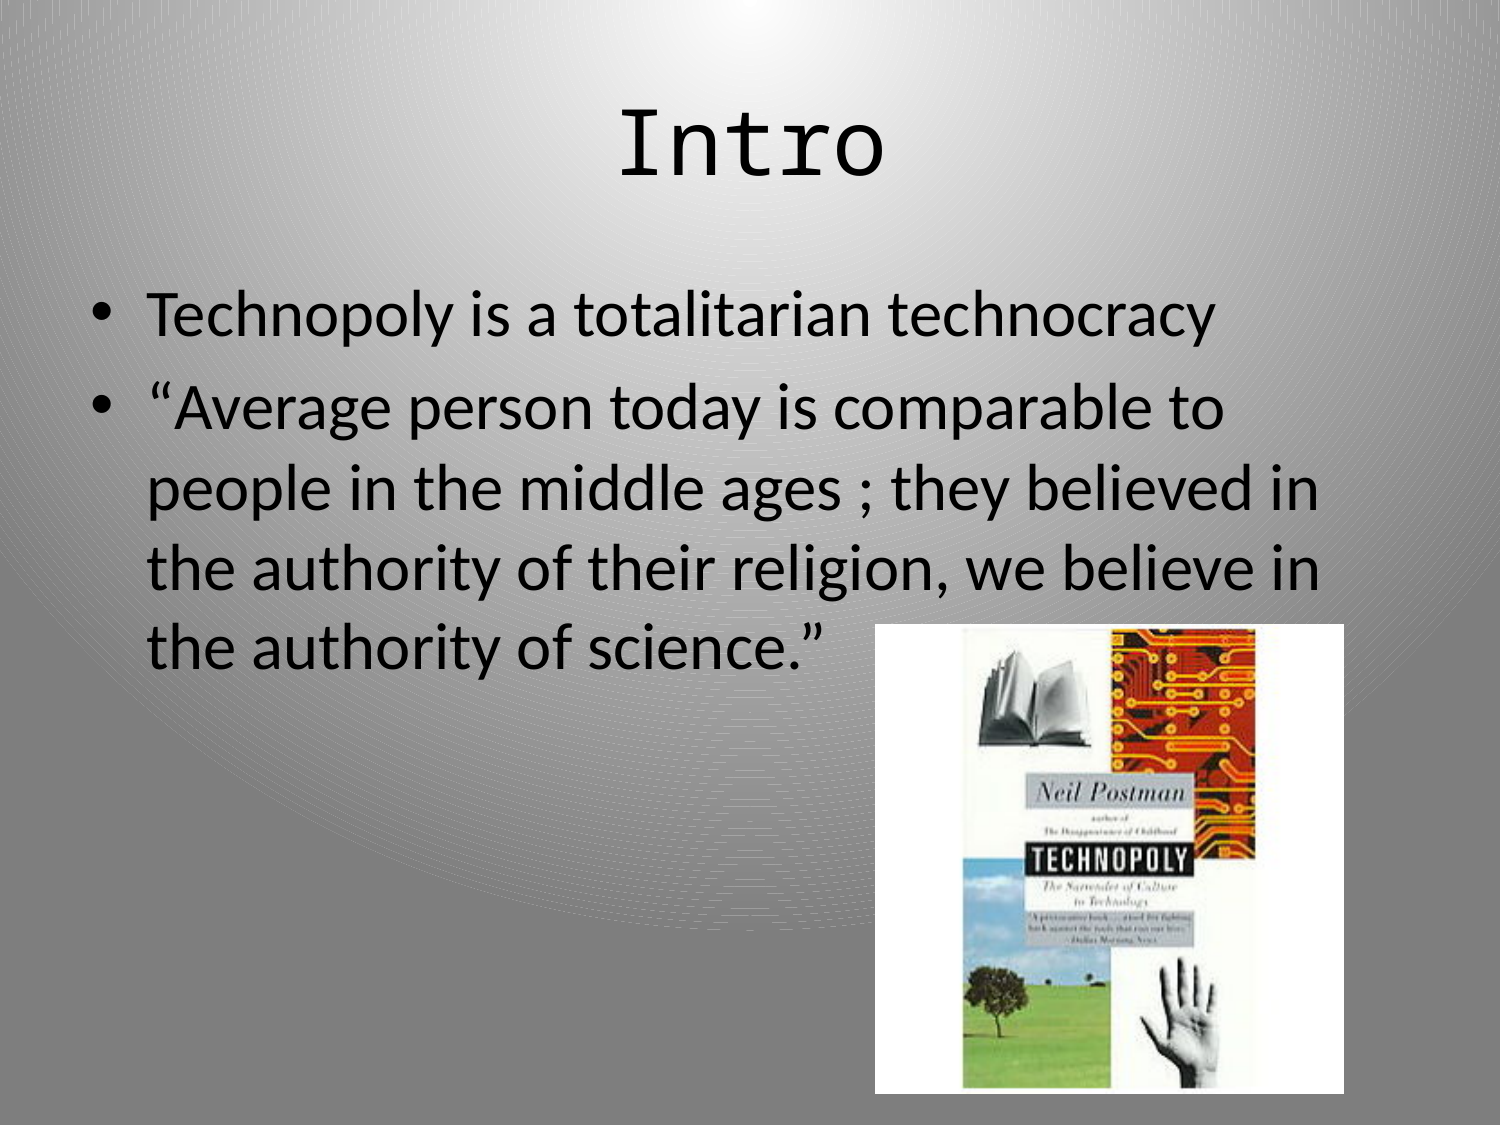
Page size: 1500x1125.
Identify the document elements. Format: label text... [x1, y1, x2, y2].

title Intro [75, 45, 1425, 233]
list Technopoly is a totalitarian technocracy “Average person today is comparable to people in the middle ages ; they believed in the authority of their religion, we believe in the authority of science.” [75, 262, 1425, 1005]
picture [874, 624, 1344, 1094]
